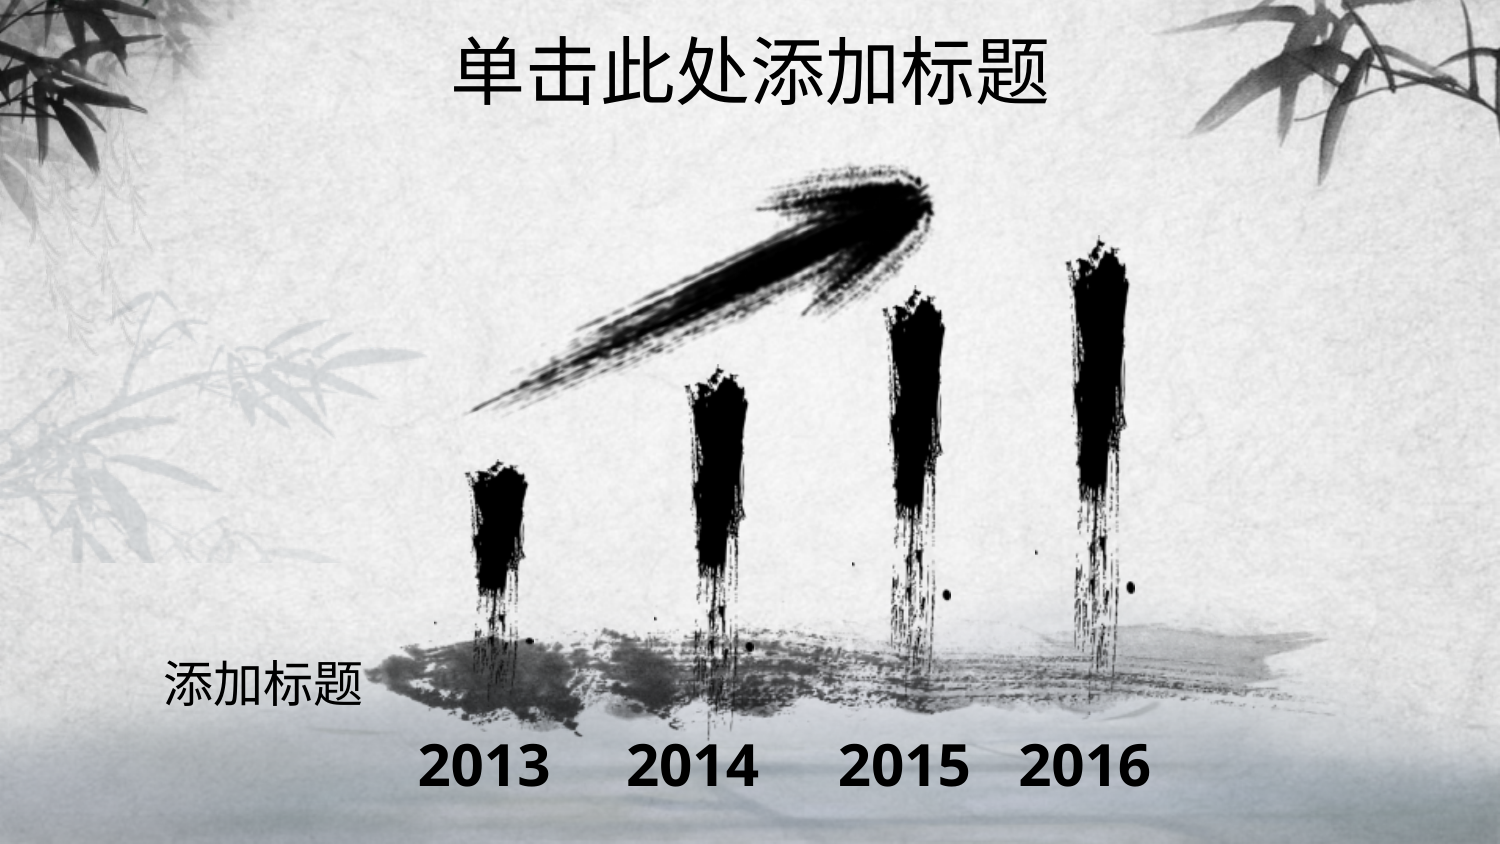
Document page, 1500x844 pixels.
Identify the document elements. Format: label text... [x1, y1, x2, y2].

text_box 2015 [804, 770, 986, 806]
text_box 2016 [986, 770, 1184, 806]
title 单击此处添加标题 [75, 33, 1425, 106]
picture [0, 0, 1500, 844]
text_box 2013 [383, 770, 584, 806]
text_box 添加标题 [148, 645, 213, 721]
text_box 2014 [594, 770, 791, 806]
